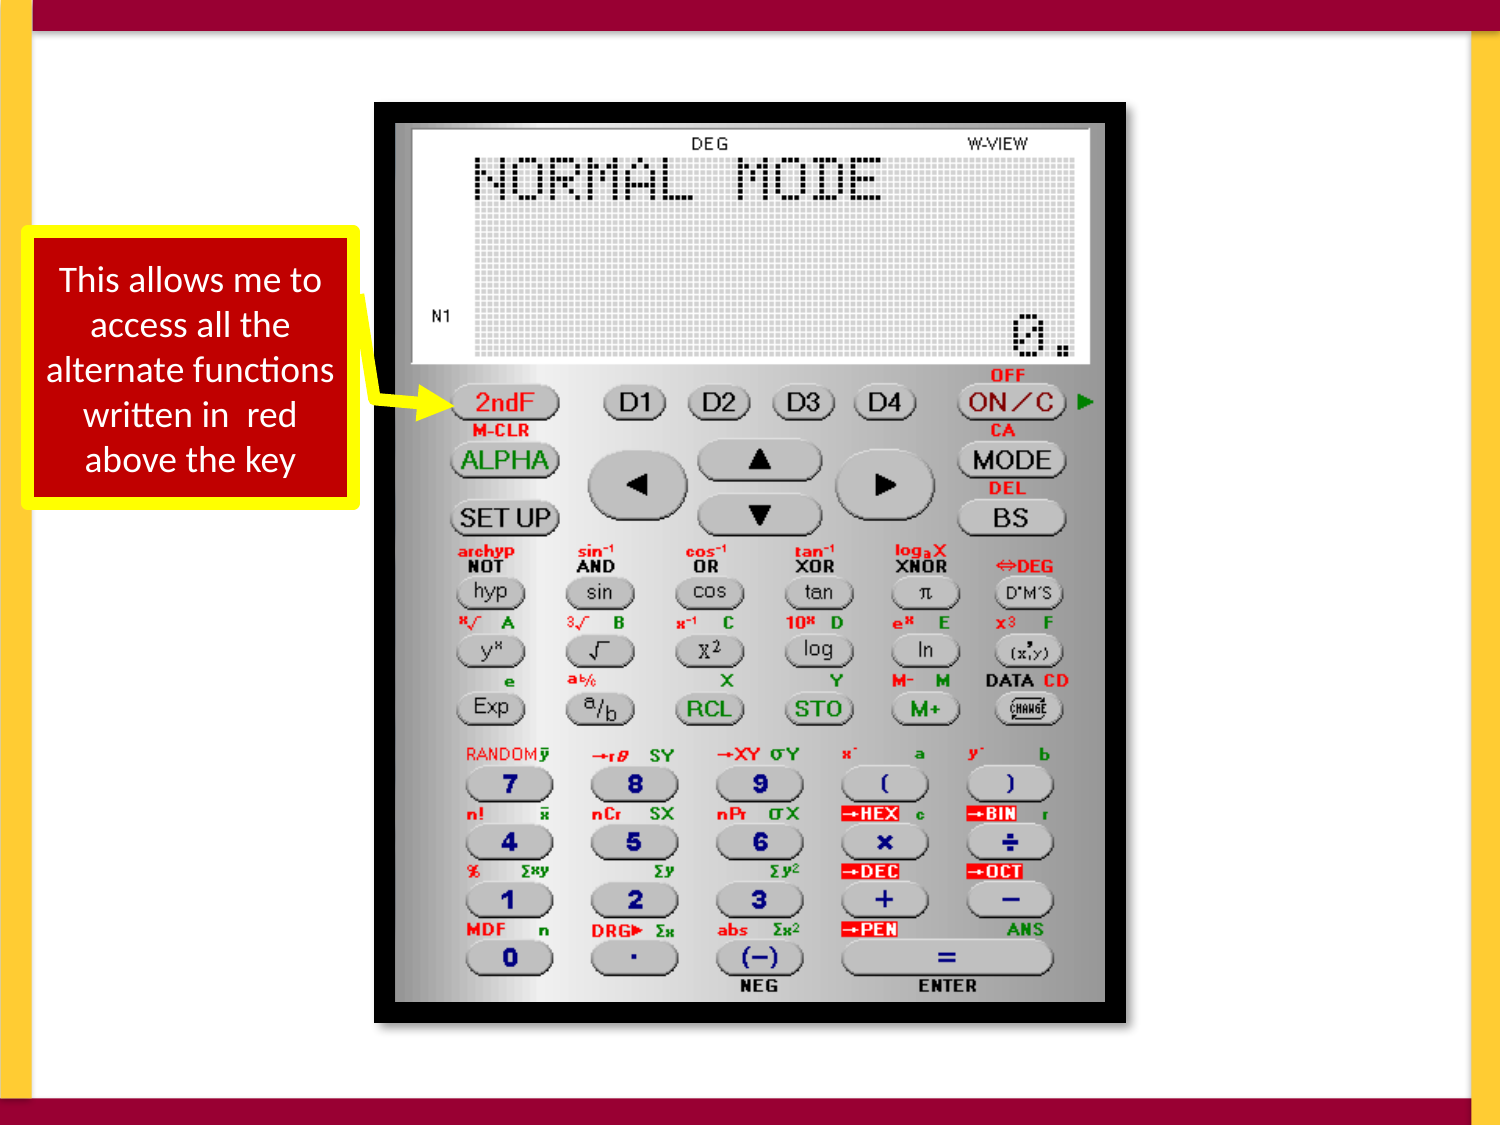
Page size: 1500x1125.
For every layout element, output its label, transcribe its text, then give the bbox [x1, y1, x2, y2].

picture [395, 123, 1105, 1002]
text_box This allows me to access all the alternate functions written in red above the key [25, 230, 455, 506]
